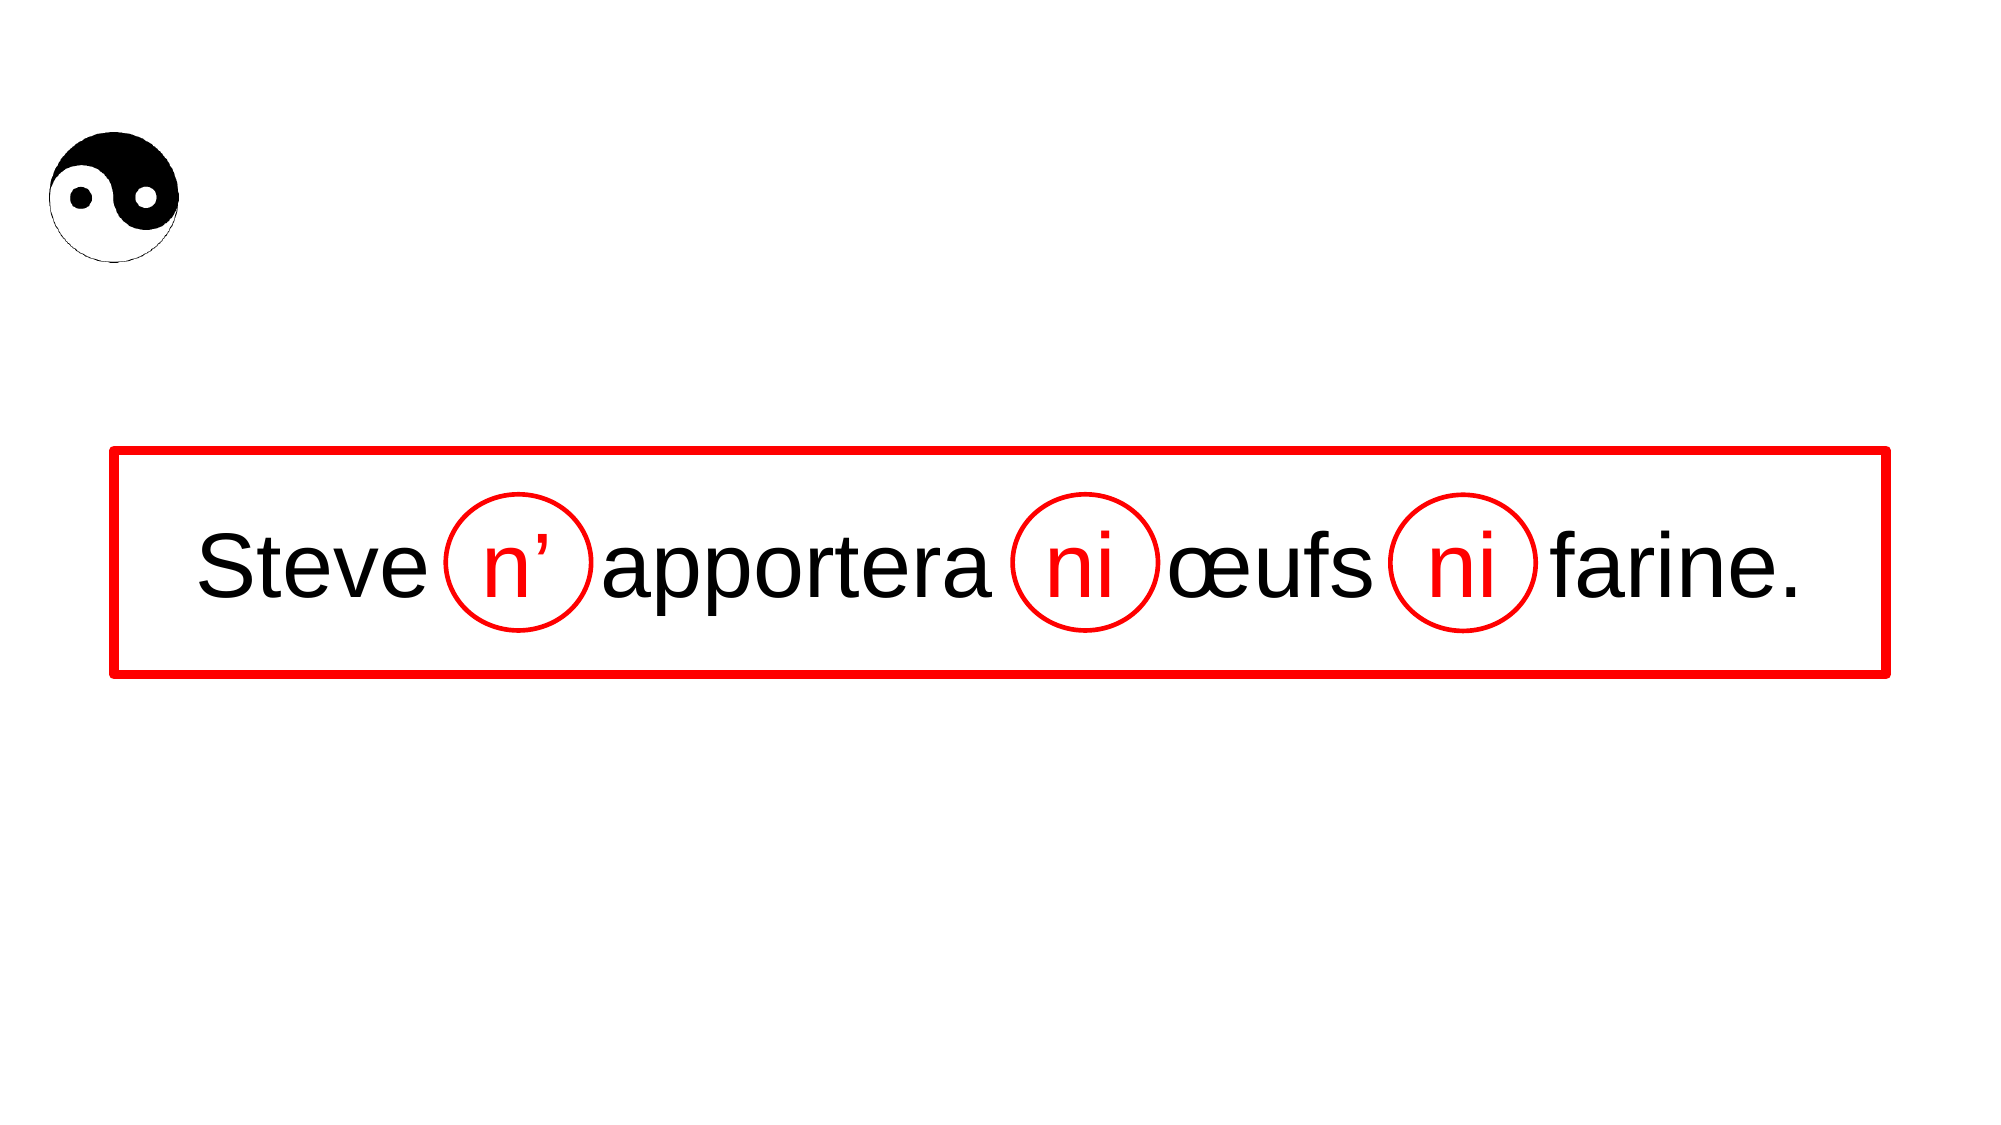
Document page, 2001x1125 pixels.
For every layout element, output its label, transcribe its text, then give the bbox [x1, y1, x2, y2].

picture [45, 129, 182, 266]
text_box [1389, 493, 1537, 632]
list Steve n’ apportera ni œufs ni farine. [114, 450, 1886, 675]
text_box [1011, 493, 1160, 632]
text_box [444, 493, 593, 632]
